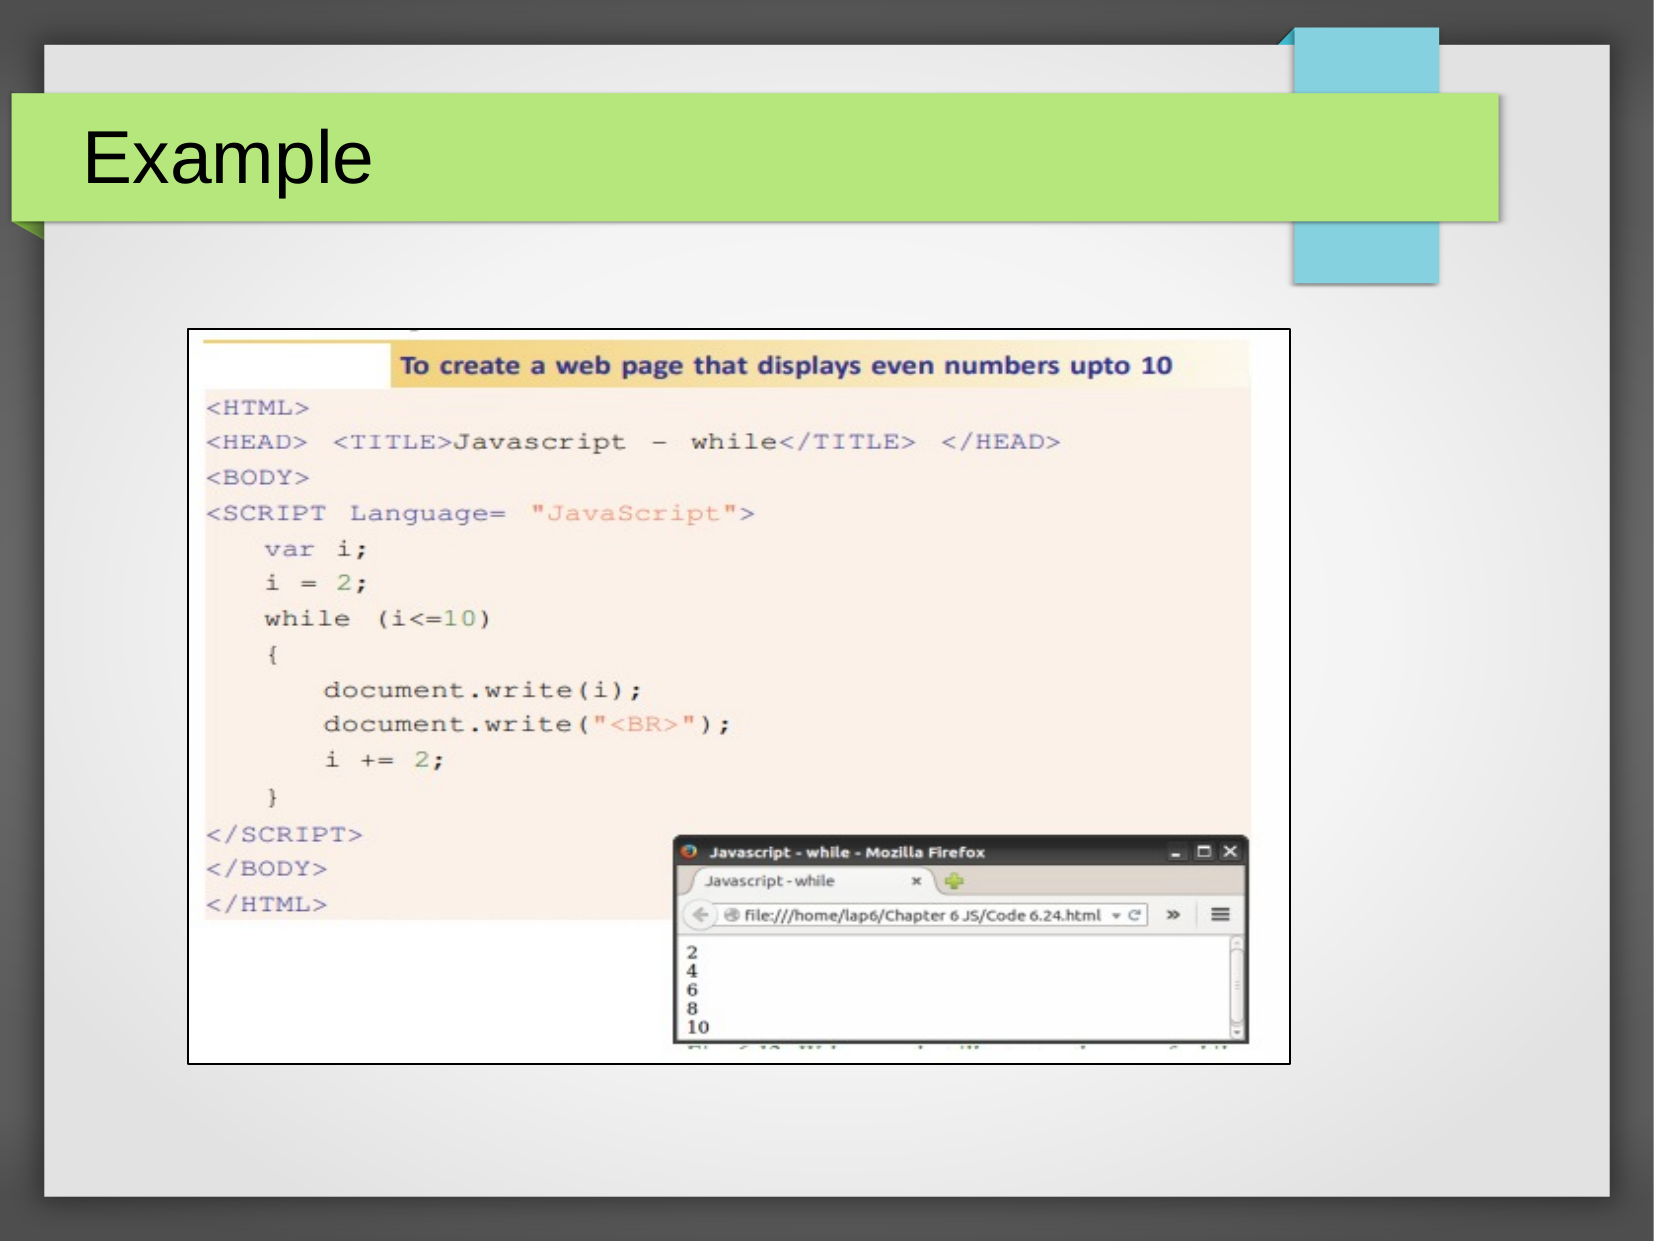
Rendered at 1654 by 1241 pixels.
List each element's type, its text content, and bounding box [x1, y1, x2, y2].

text_box Example [82, 108, 1264, 199]
picture [0, 0, 1654, 1241]
